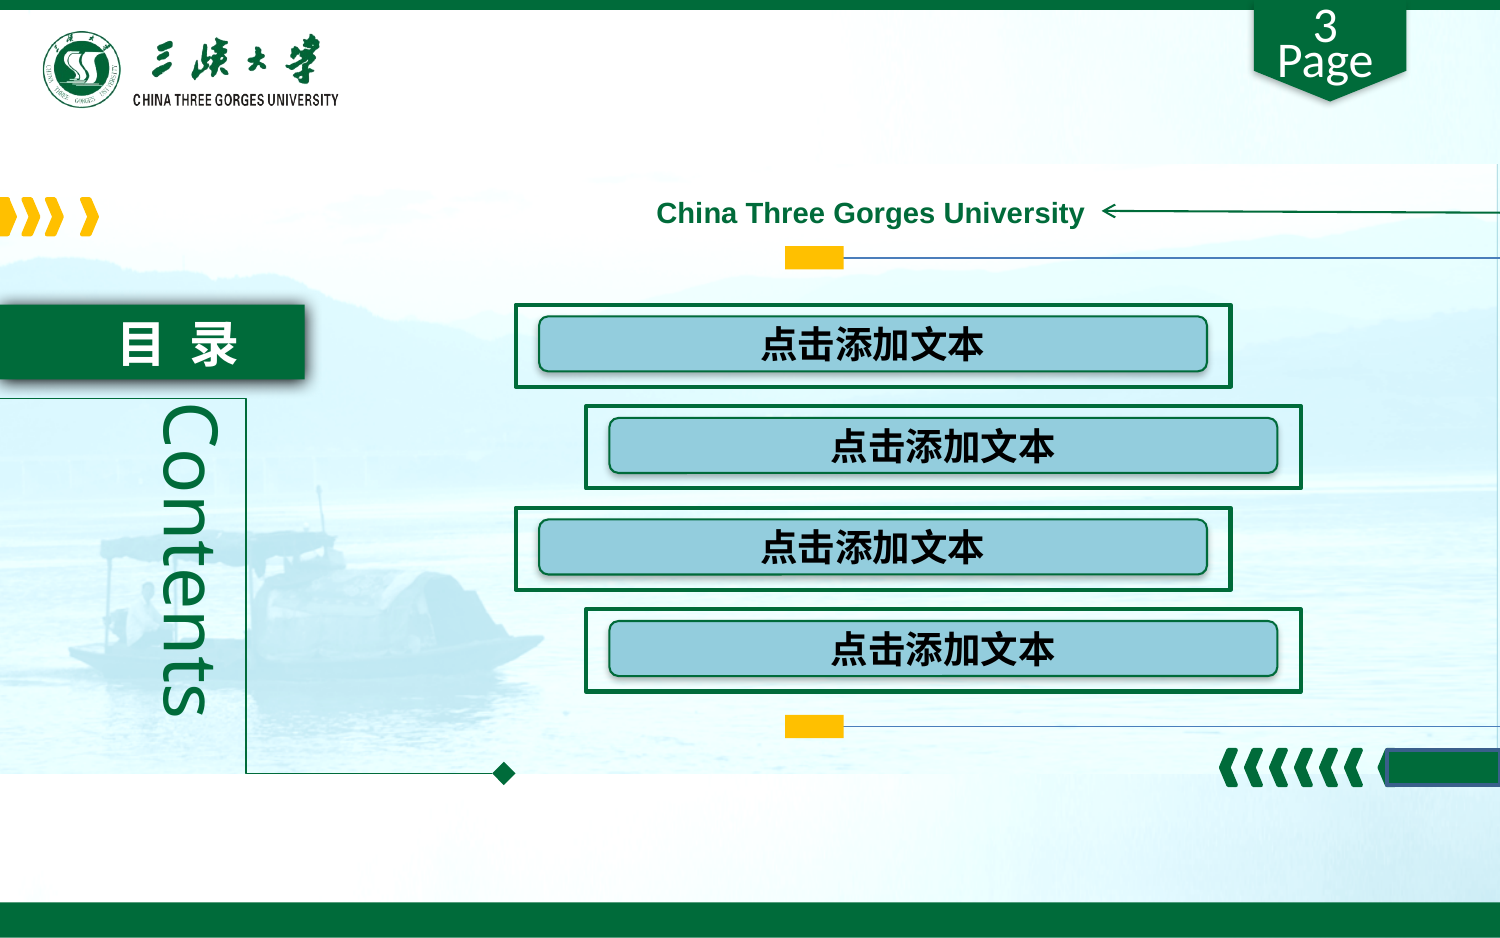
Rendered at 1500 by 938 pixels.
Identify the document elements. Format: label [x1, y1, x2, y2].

text_box [515, 507, 779, 591]
text_box [585, 609, 779, 692]
text_box [784, 245, 1500, 739]
text_box [585, 405, 779, 489]
text_box [0, 163, 1500, 774]
picture [0, 774, 1500, 938]
picture [0, 0, 1500, 163]
text_box [640, 187, 1500, 239]
text_box [515, 304, 779, 387]
text_box [0, 398, 493, 774]
